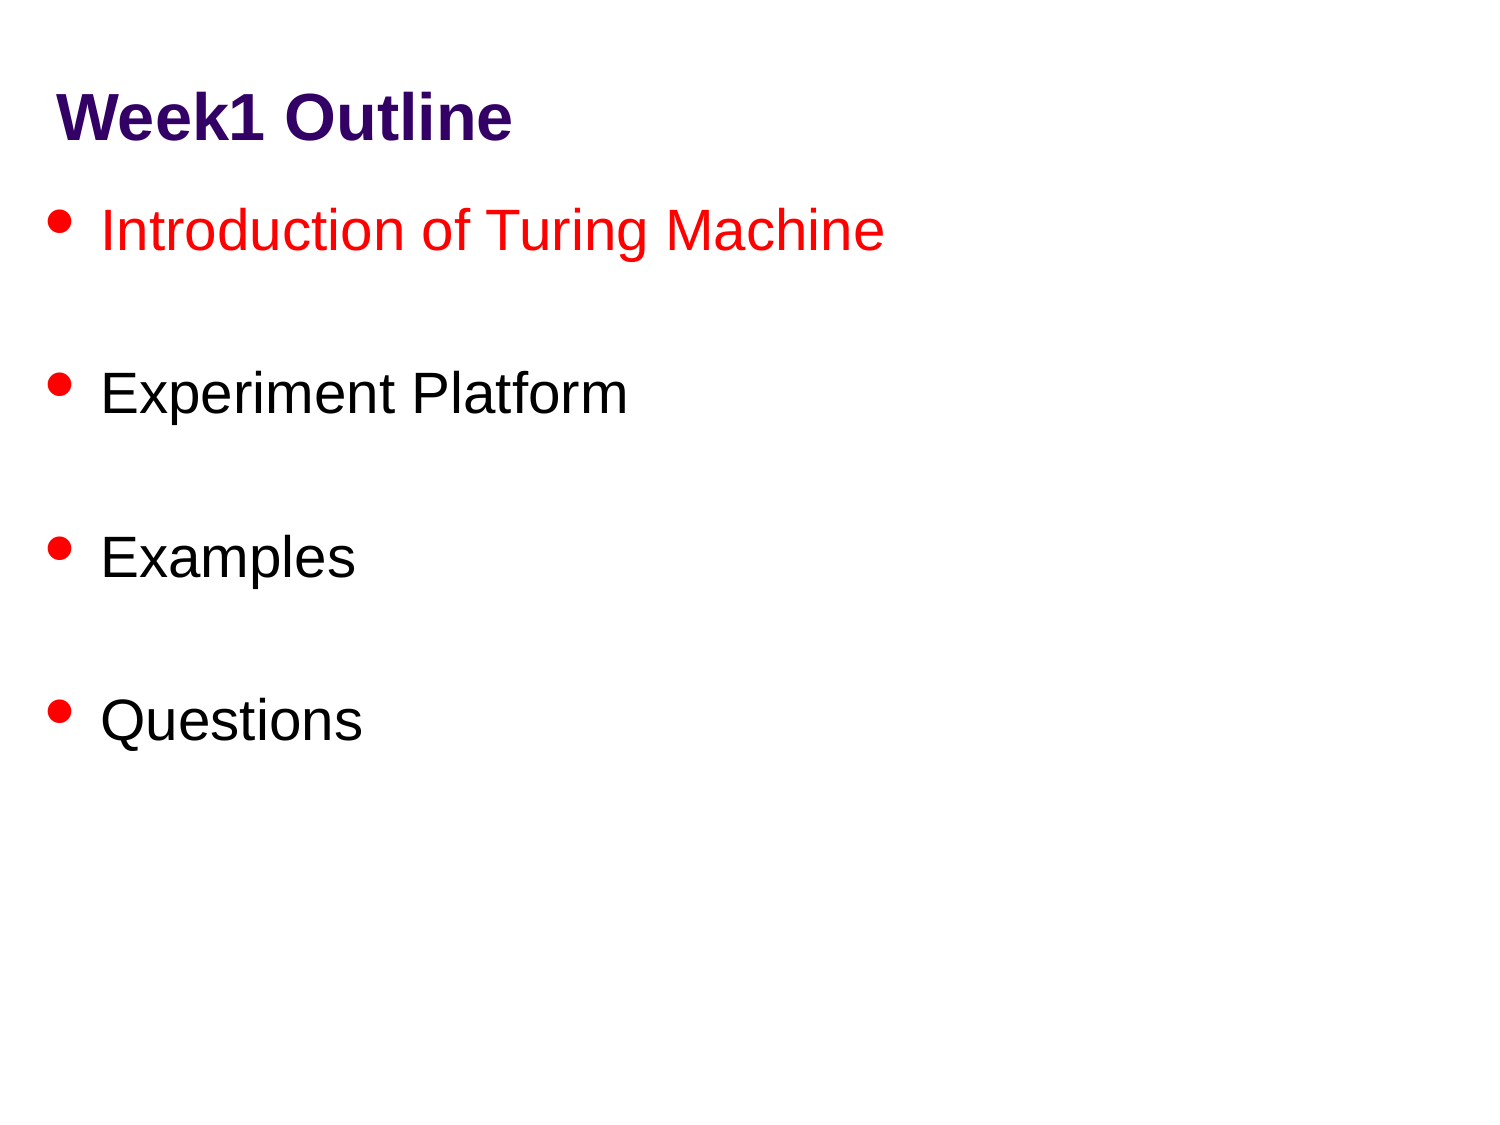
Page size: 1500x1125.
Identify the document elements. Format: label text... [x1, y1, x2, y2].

title Week1 Outline [41, 19, 1471, 162]
list Introduction of Turing Machine Experiment Platform Examples Questions [29, 184, 1483, 1083]
